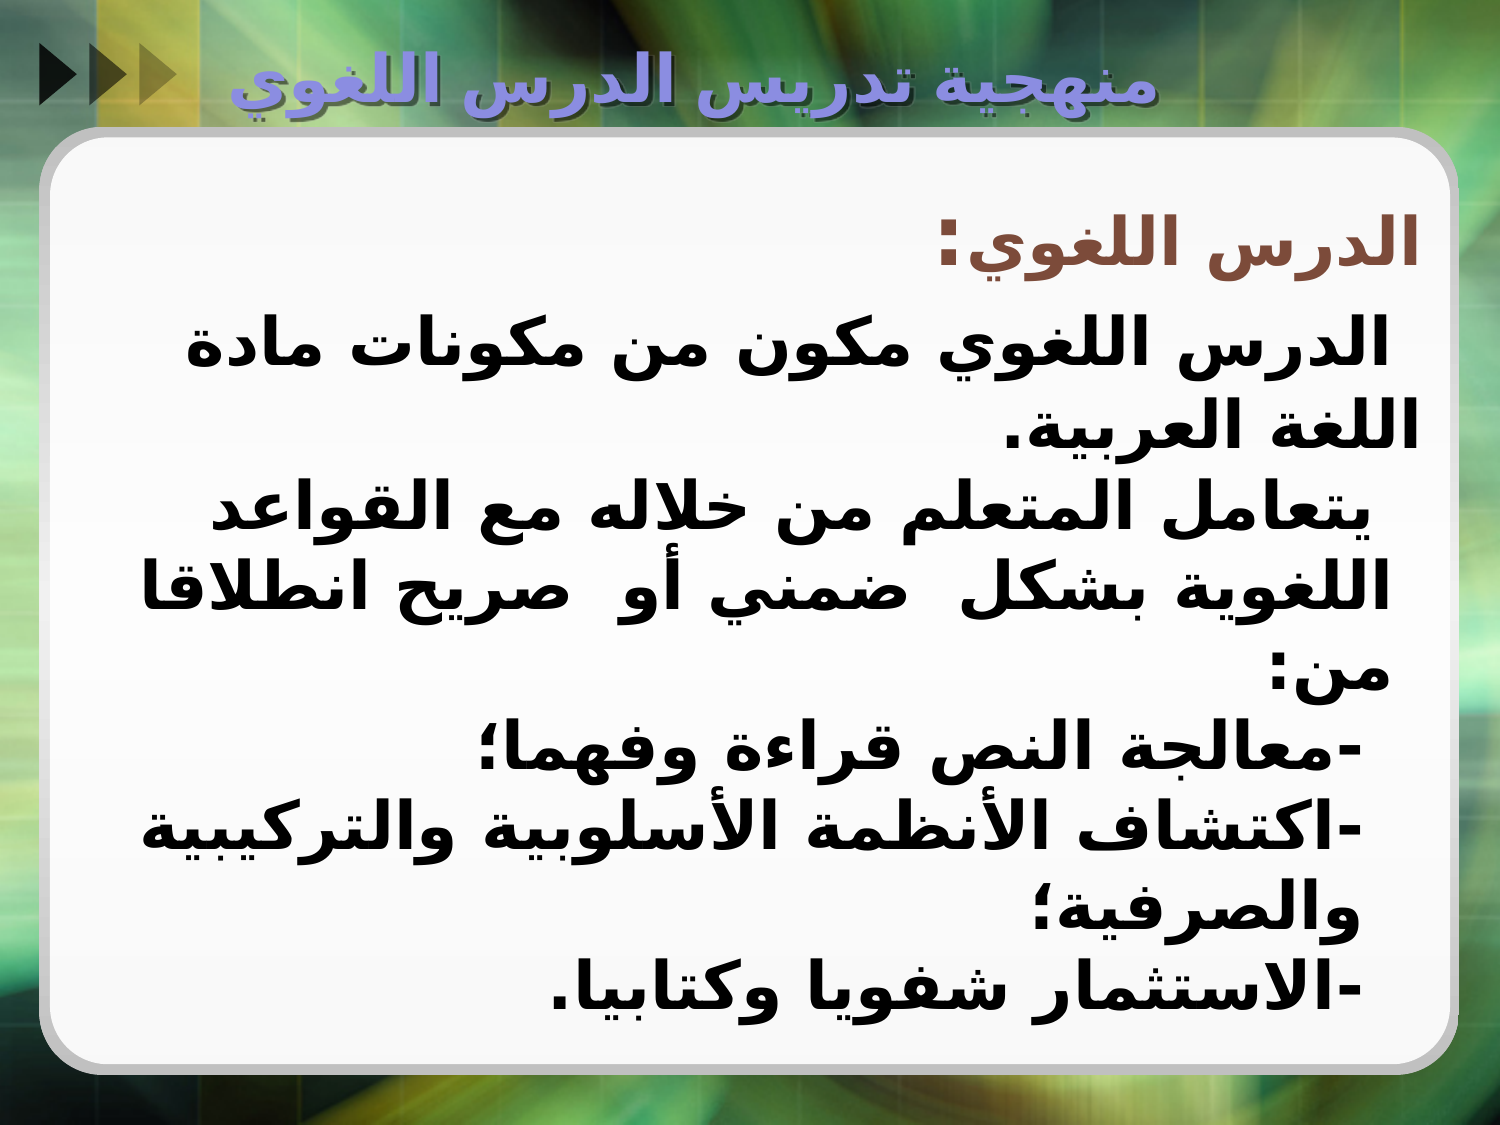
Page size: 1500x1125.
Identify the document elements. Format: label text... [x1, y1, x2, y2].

picture [0, 0, 1500, 1125]
list الدرس اللغوي: الدرس اللغوي مكون من مكونات مادة اللغة العربية. يتعامل المتعلم من خلاله مع القواعد اللغوية بشكل ضمني أو صريح انطلاقا من: -معالجة النص قراءة وفهما؛ -اكتشاف الأنظمة الأسلوبية والتركيبية والصرفية؛ -الاستثمار شفويا وكتابيا. [87, 174, 1438, 1038]
title منهجية تدريس الدرس اللغوي [212, 24, 1463, 118]
